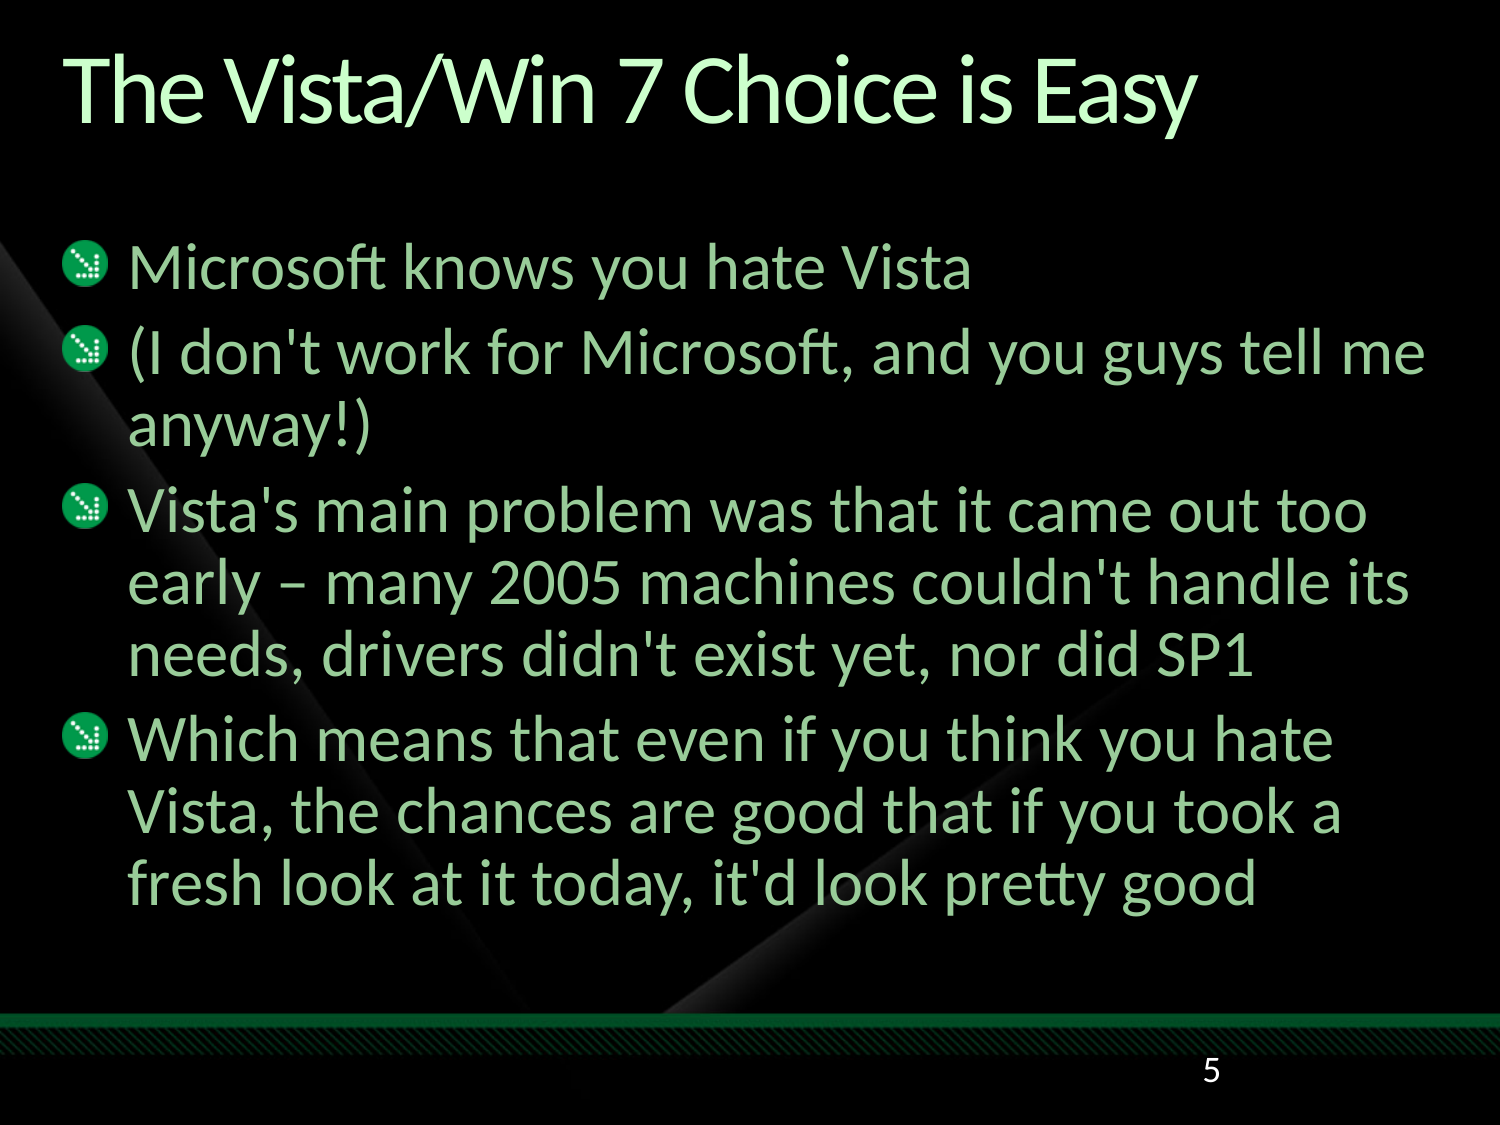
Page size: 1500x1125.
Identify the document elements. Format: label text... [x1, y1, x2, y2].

picture [0, 0, 1500, 1125]
title The Vista/Win 7 Choice is Easy [62, 37, 1438, 147]
slide_number 5 [1187, 1037, 1500, 1113]
list Microsoft knows you hate Vista (I don't work for Microsoft, and you guys tell me anyway!) Vista's main problem was that it came out too early – many 2005 machines couldn't handle its needs, drivers didn't exist yet, nor did SP1 Which means that even if you think you hate Vista, the chances are good that if you took a fresh look at it today, it'd look pretty good [62, 231, 1438, 980]
